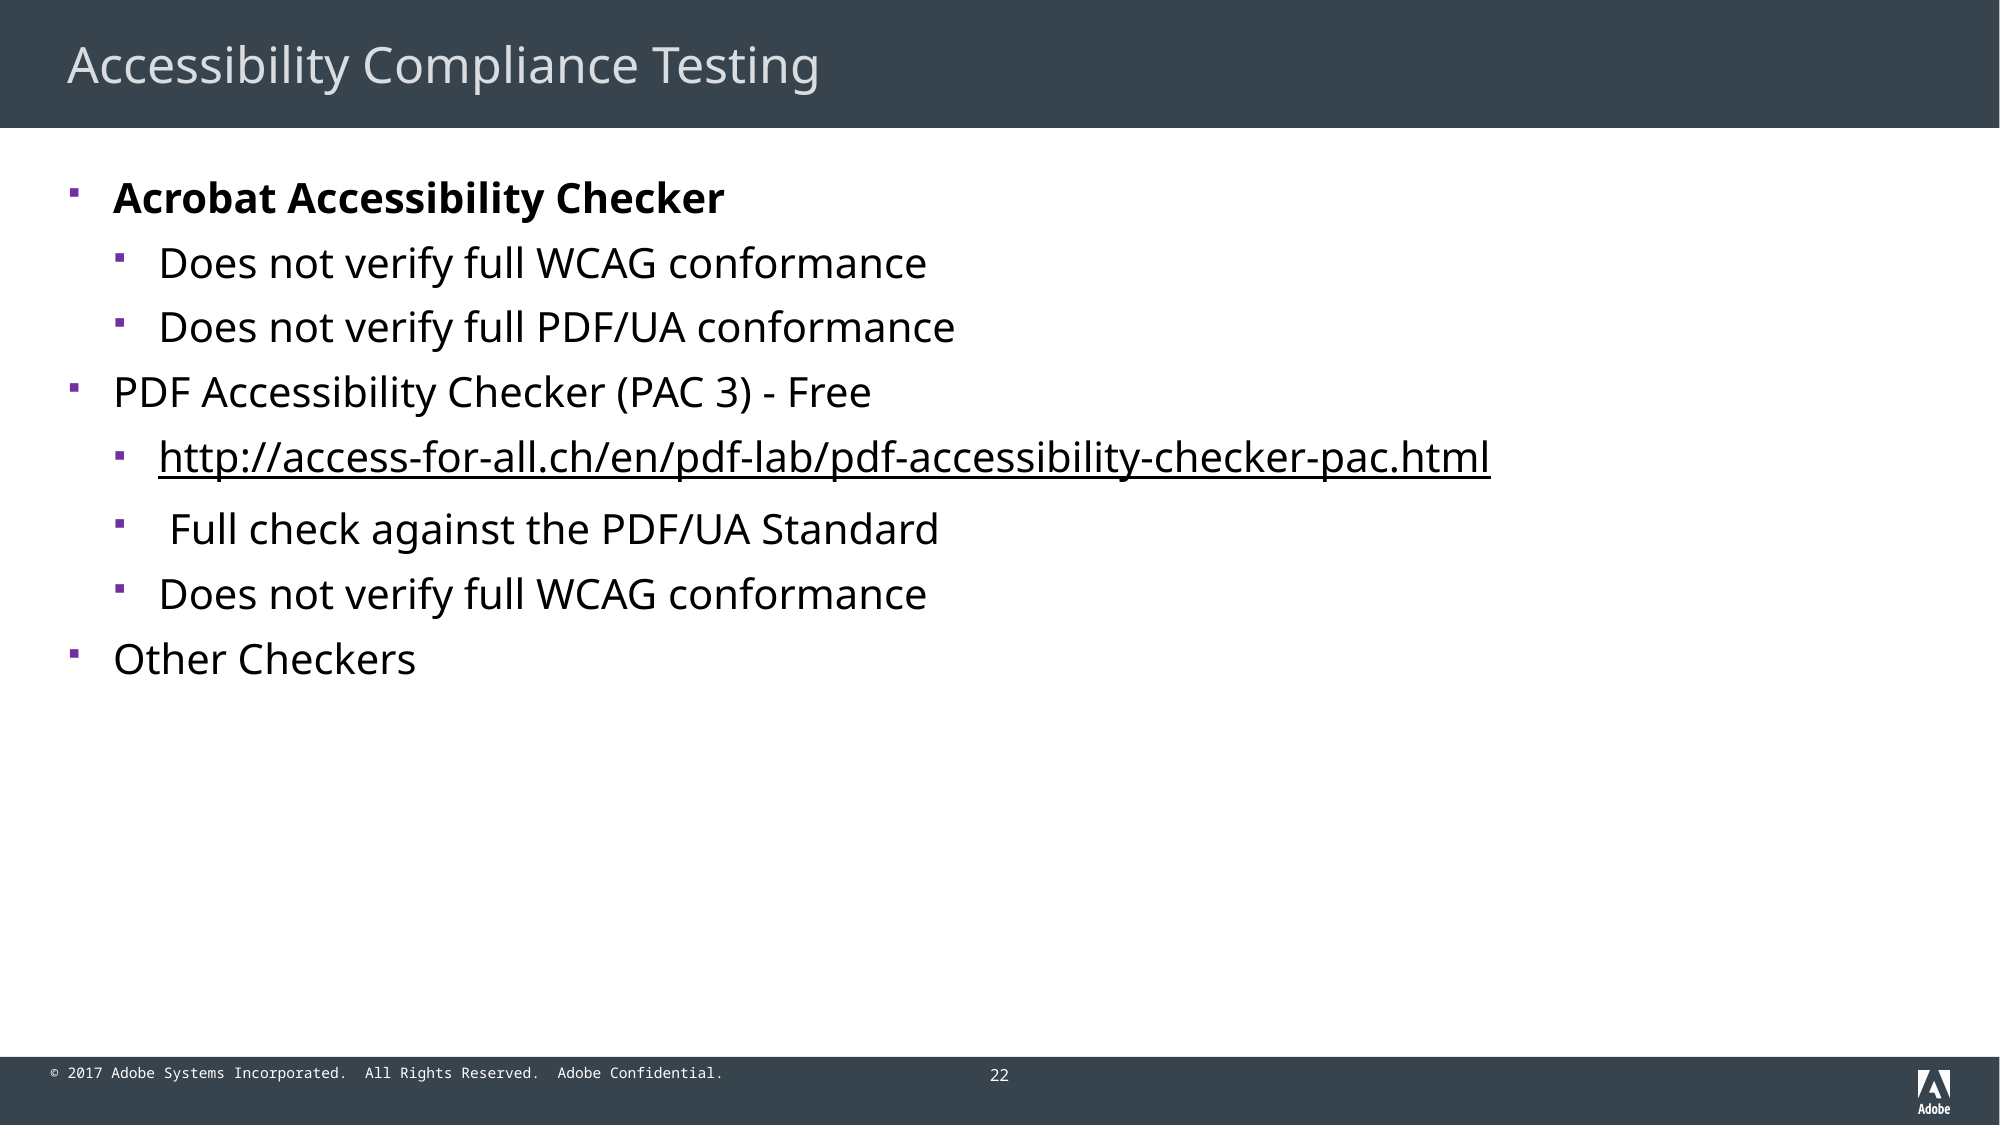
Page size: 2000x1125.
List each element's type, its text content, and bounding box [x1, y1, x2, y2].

slide_number 22 [916, 1062, 1083, 1091]
picture [1918, 1070, 1950, 1114]
list Acrobat Accessibility Checker Does not verify full WCAG conformance Does not verify full PDF/UA conformance PDF Accessibility Checker (PAC 3) - Free http://access-for-all.ch/en/pdf-lab/pdf-accessibility-checker-pac.html Full check against the PDF/UA Standard Does not verify full WCAG conformance Other Checkers [49, 162, 1950, 1013]
title Accessibility Compliance Testing [49, 30, 1950, 98]
